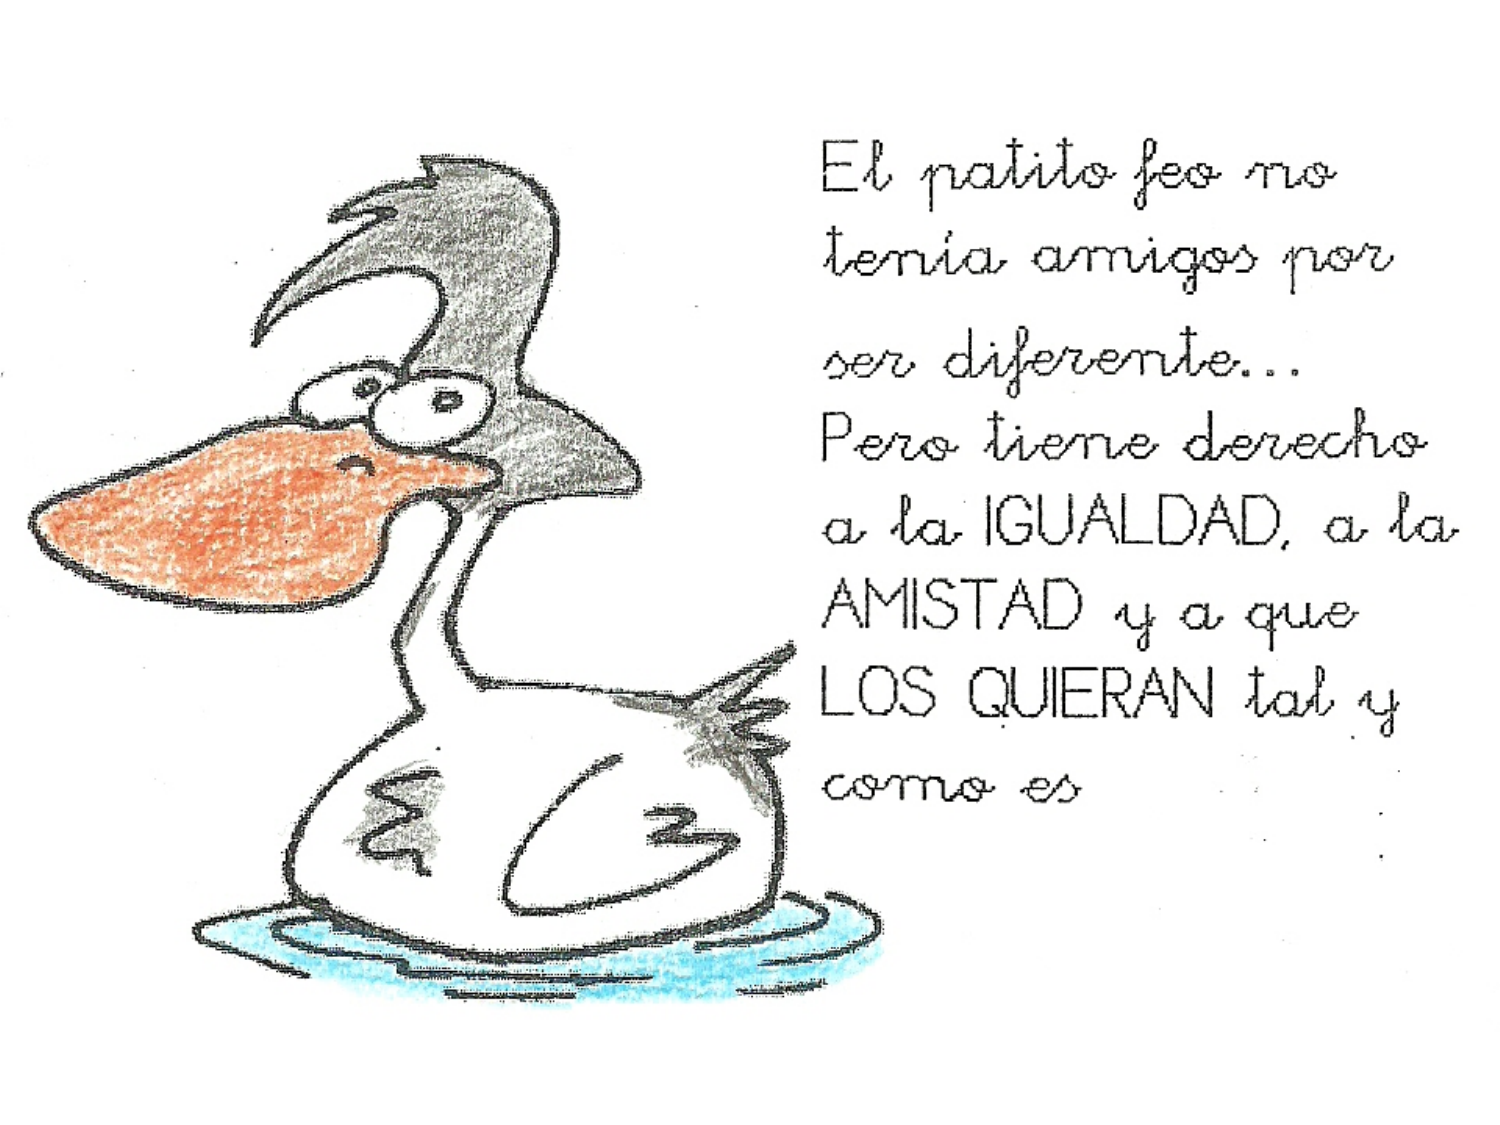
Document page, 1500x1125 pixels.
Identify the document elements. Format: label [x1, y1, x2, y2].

picture [0, 93, 1500, 1032]
